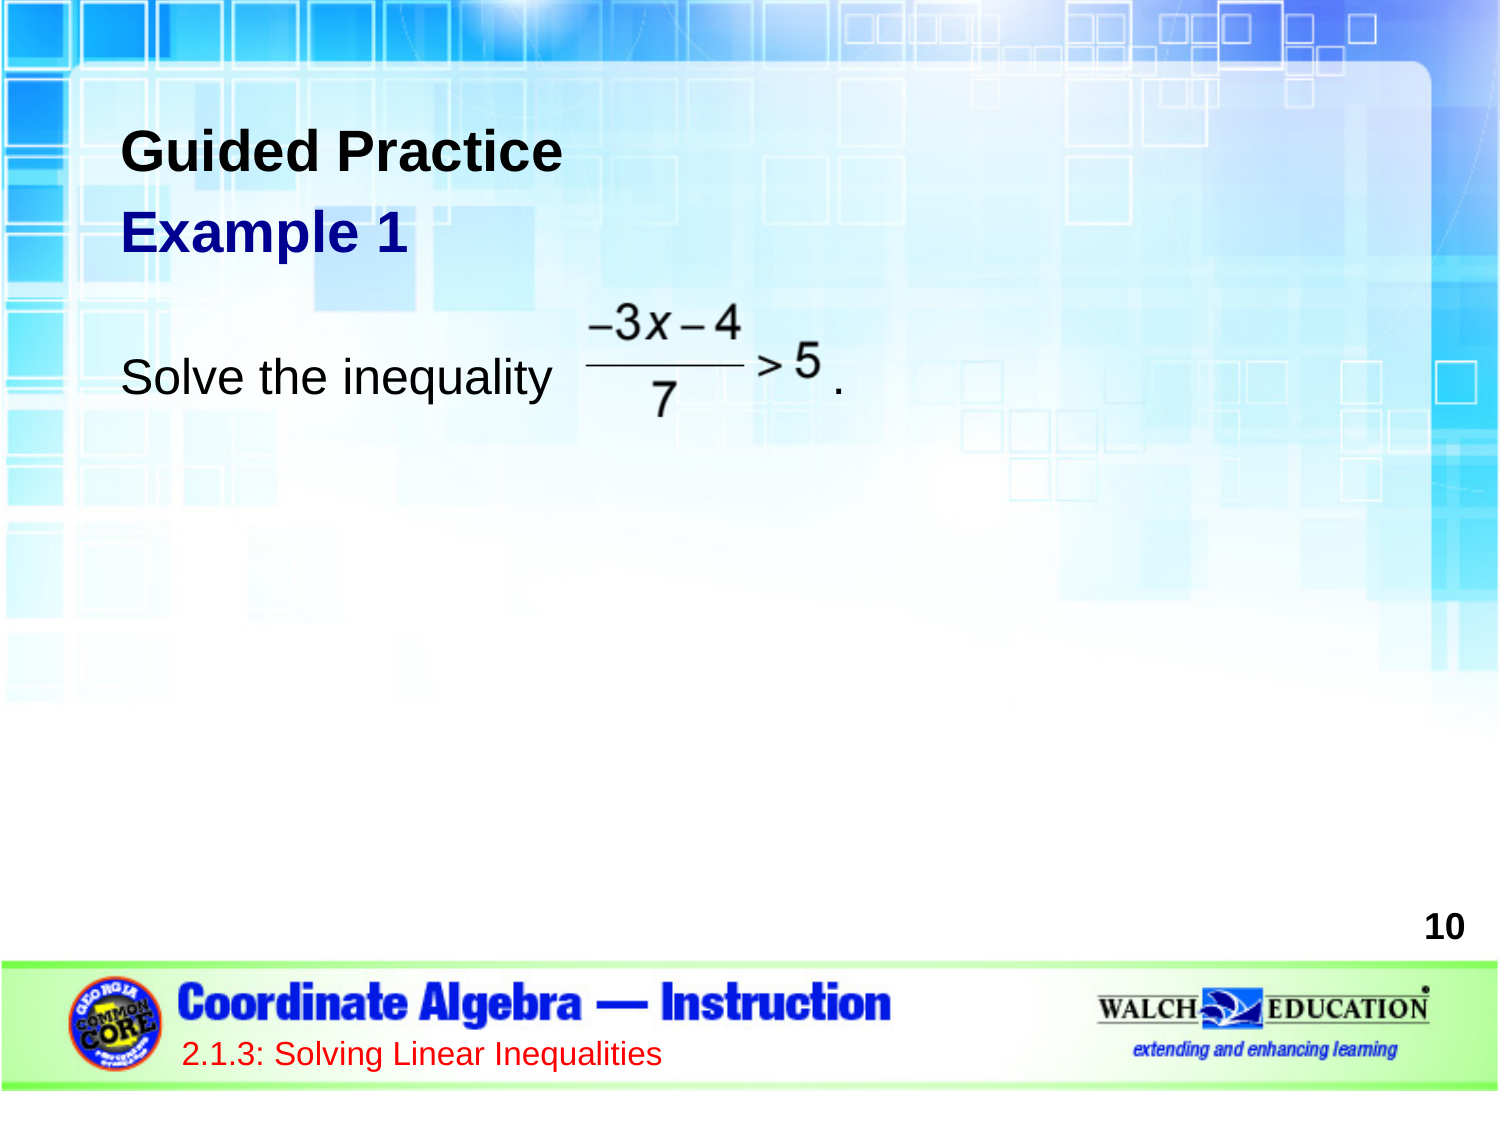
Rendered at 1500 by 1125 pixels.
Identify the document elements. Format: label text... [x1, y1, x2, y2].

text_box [582, 289, 823, 420]
slide_number 10 [1361, 901, 1481, 949]
subtitle Guided Practice Example 1 Solve the inequality . [105, 105, 1246, 925]
list 2.1.3: Solving Linear Inequalities [166, 1024, 1074, 1068]
picture [1, 0, 1500, 1091]
